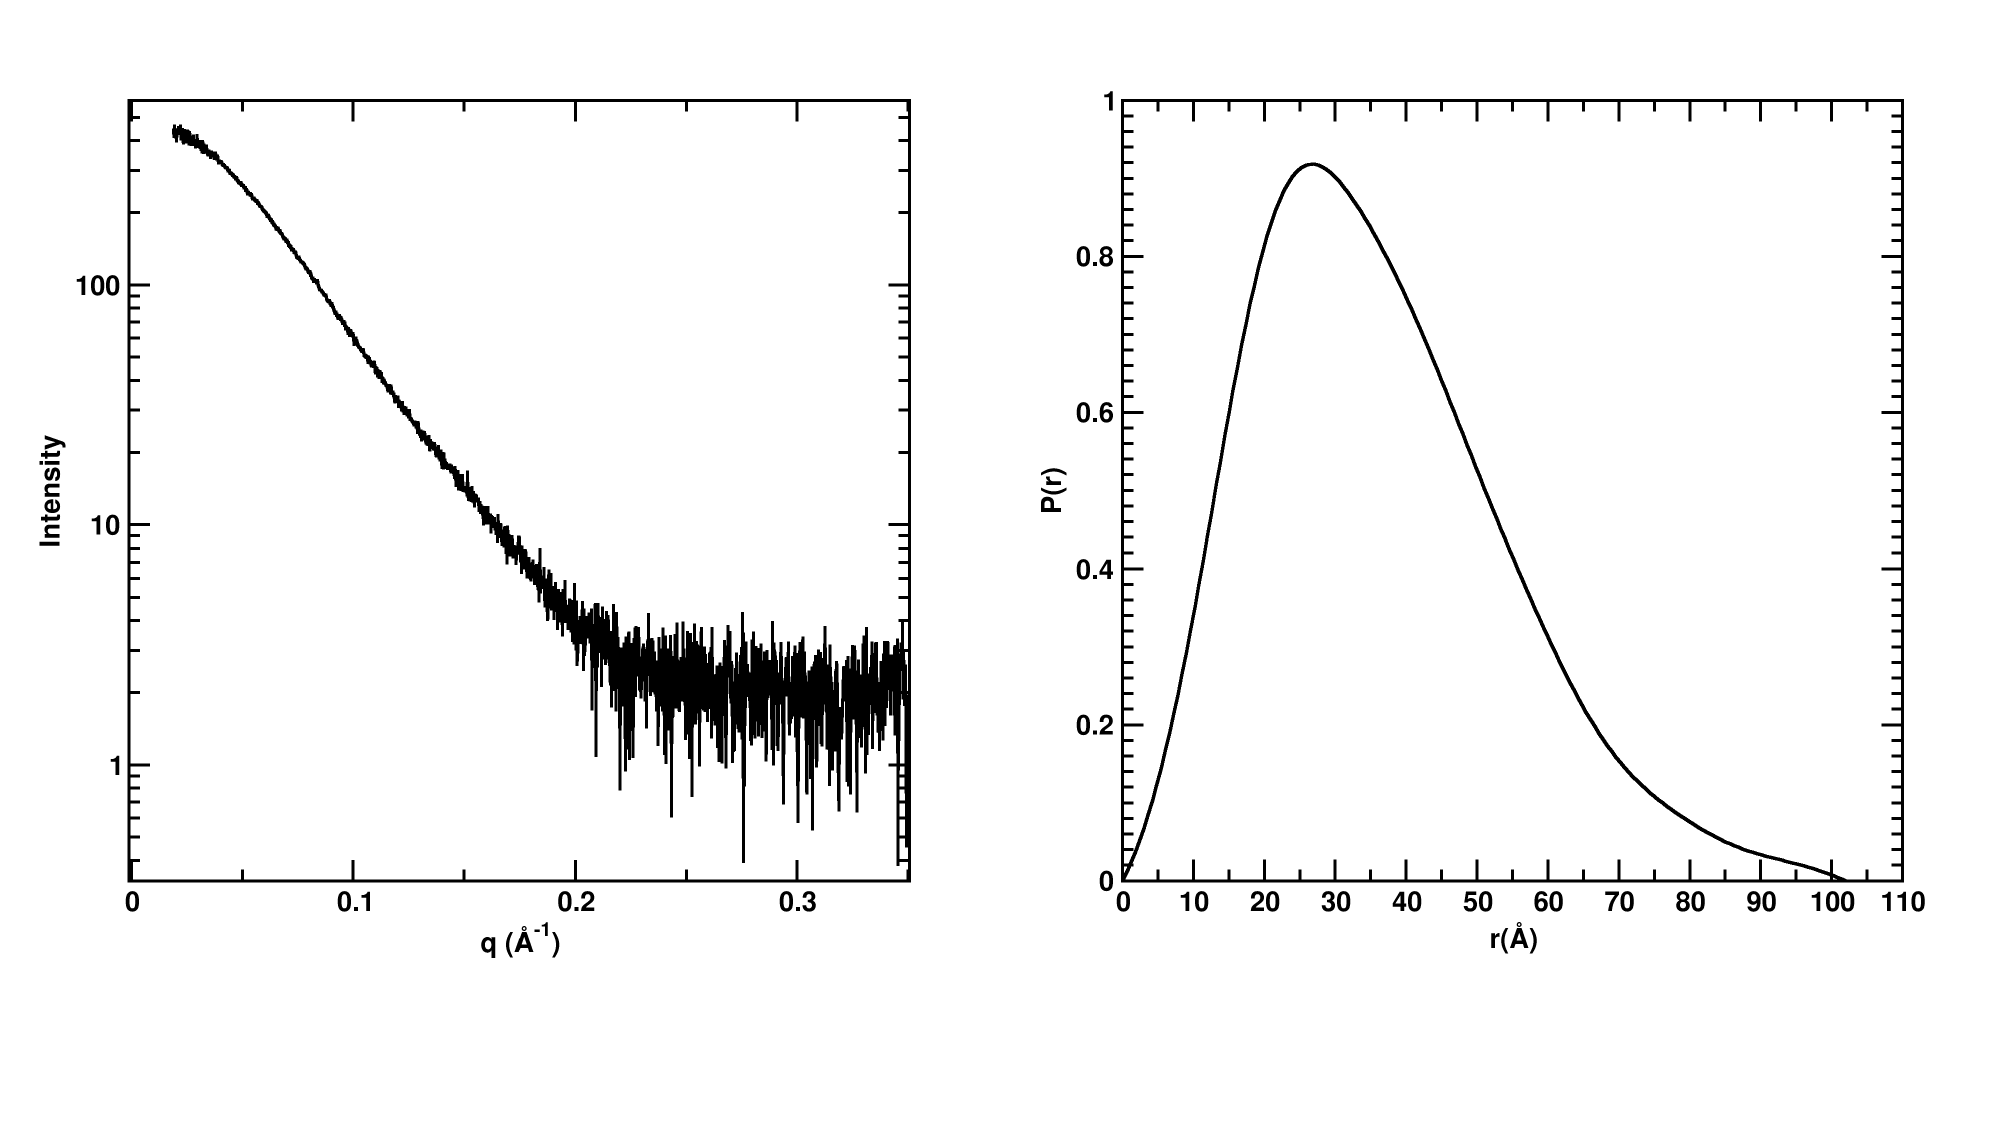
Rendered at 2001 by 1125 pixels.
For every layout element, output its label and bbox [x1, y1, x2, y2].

picture [1024, 51, 2000, 1027]
picture [31, 51, 1007, 1027]
